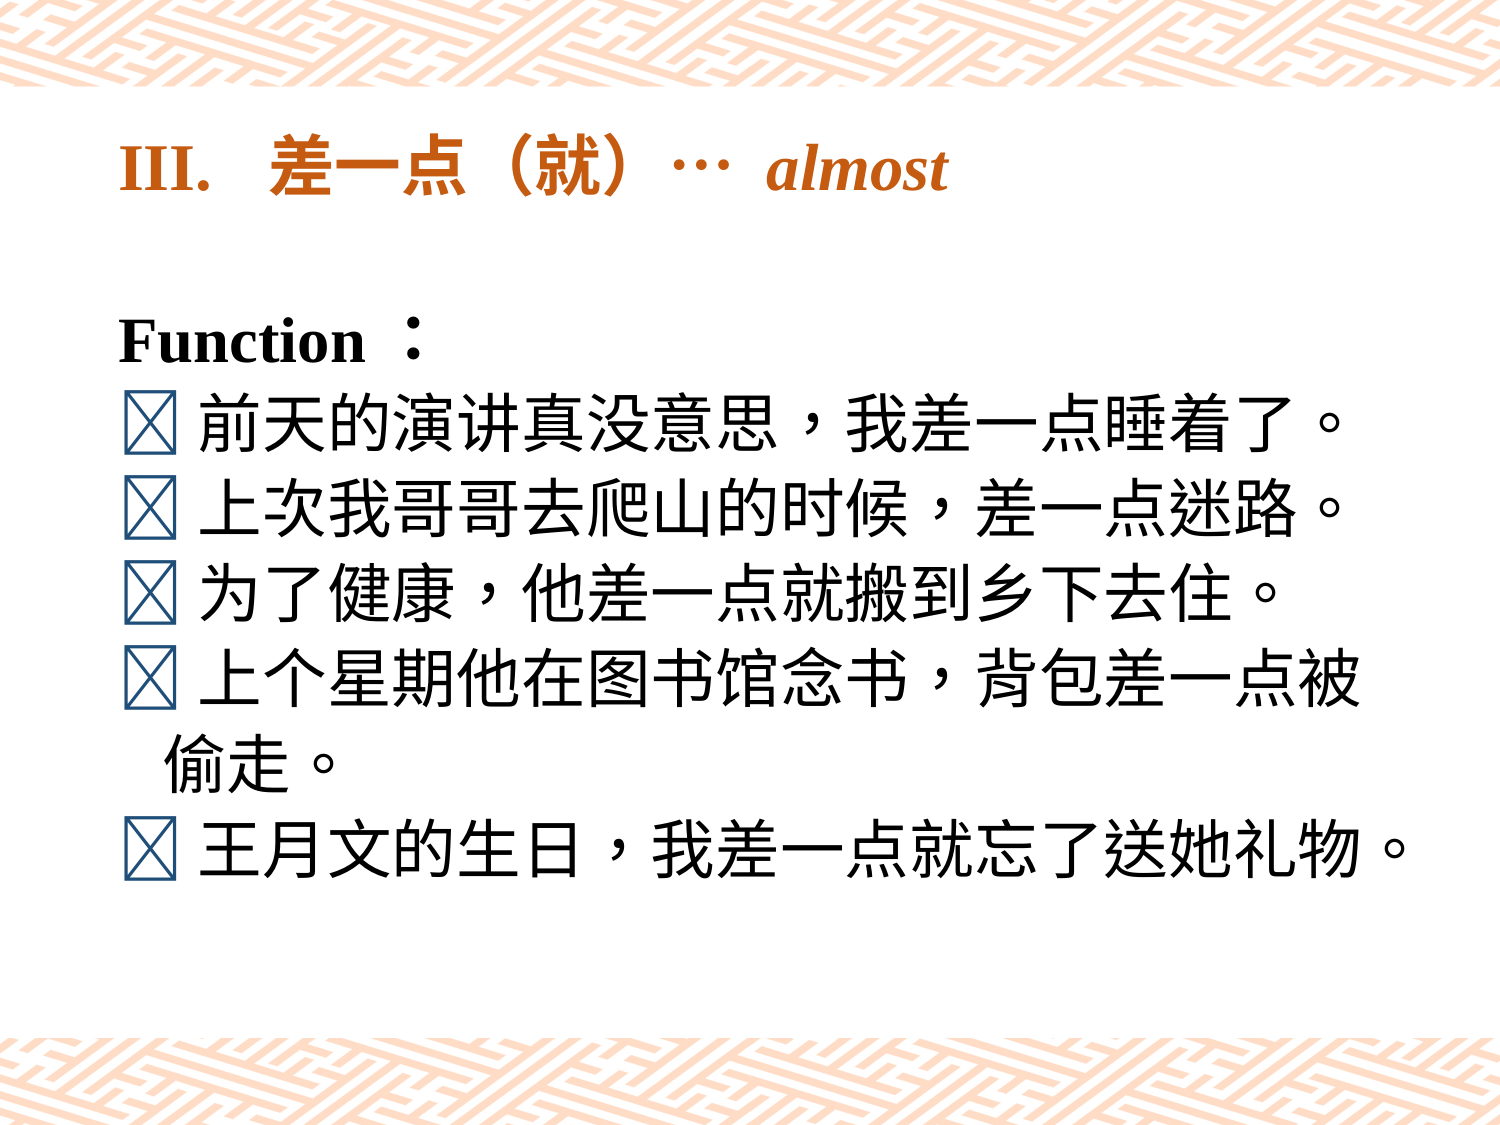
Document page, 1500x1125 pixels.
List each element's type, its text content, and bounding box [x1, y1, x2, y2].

picture [0, 0, 1500, 1125]
list Function： 前天的演讲真没意思，我差一点睡着了。 上次我哥哥去爬山的时候，差一点迷路。 为了健康，他差一点就搬到乡下去住。 上个星期他在图书馆念书，背包差一点被 偷走。 王月文的生日，我差一点就忘了送她礼物。 [103, 299, 1397, 1014]
title III. 差一点（就）… almost [103, 59, 1397, 278]
